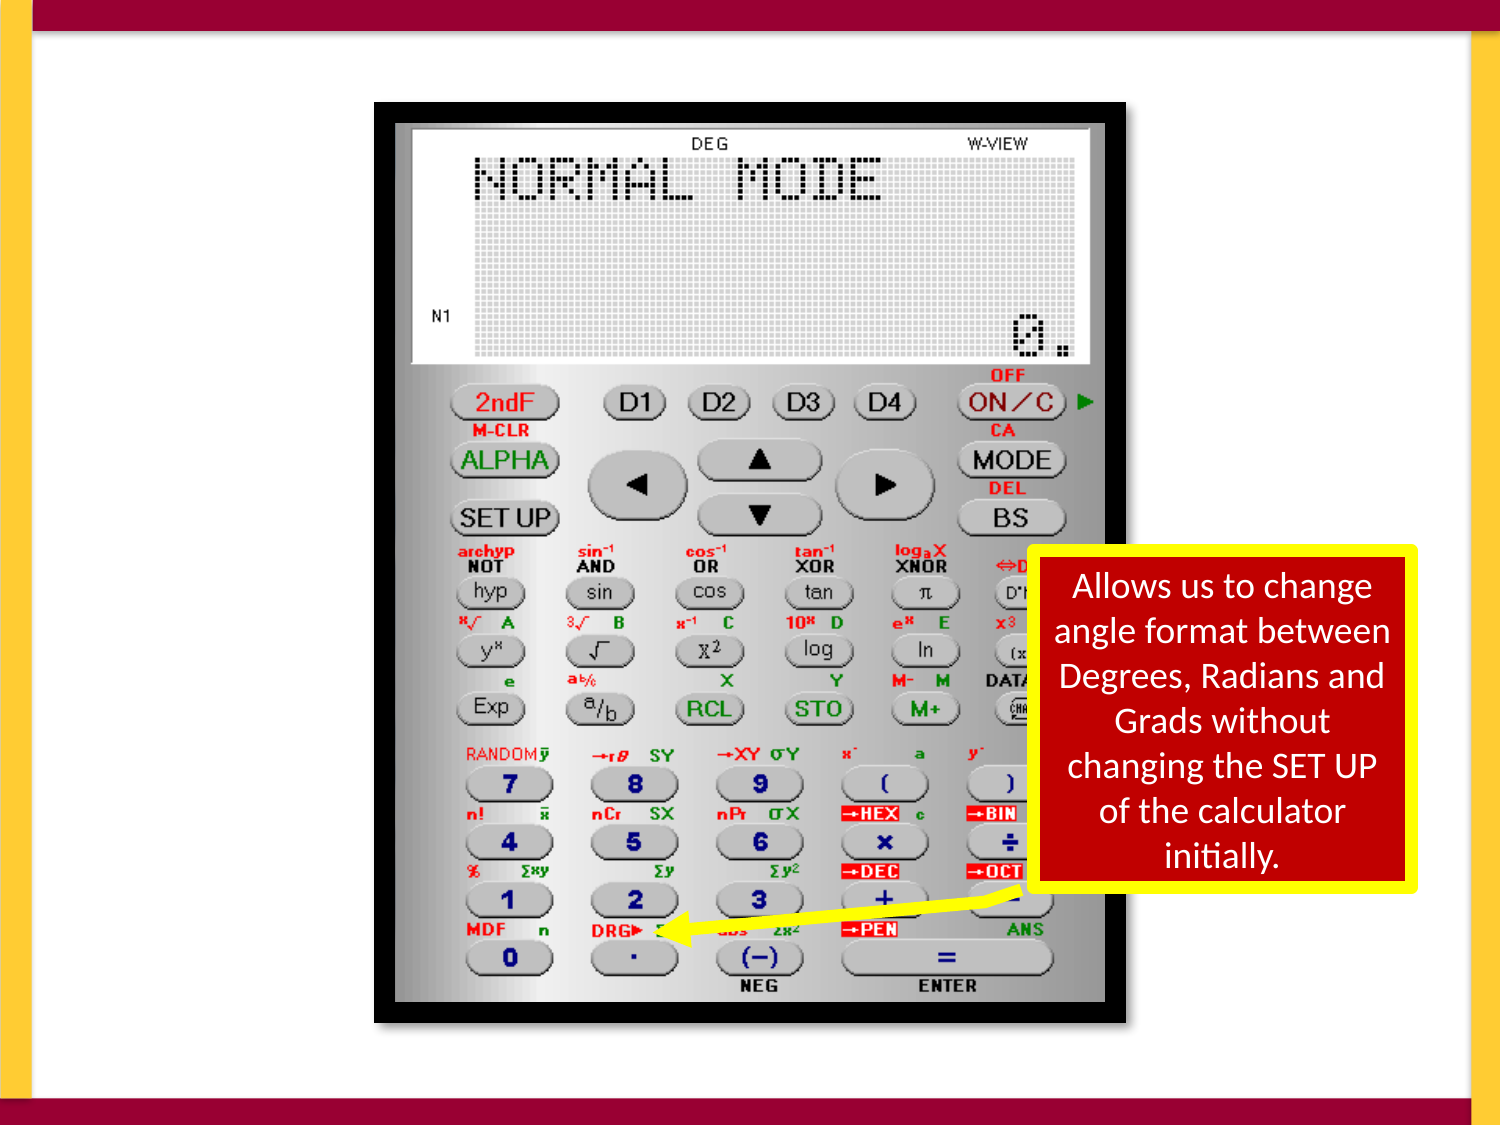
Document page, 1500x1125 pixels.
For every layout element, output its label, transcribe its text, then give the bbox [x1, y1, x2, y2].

text_box Allows us to change angle format between Degrees, Radians and Grads without changing the SET UP of the calculator initially. [652, 887, 1023, 938]
picture [395, 123, 1105, 1002]
text_box Allows us to change angle format between Degrees, Radians and Grads without changing the SET UP of the calculator initially. [1031, 549, 1414, 890]
